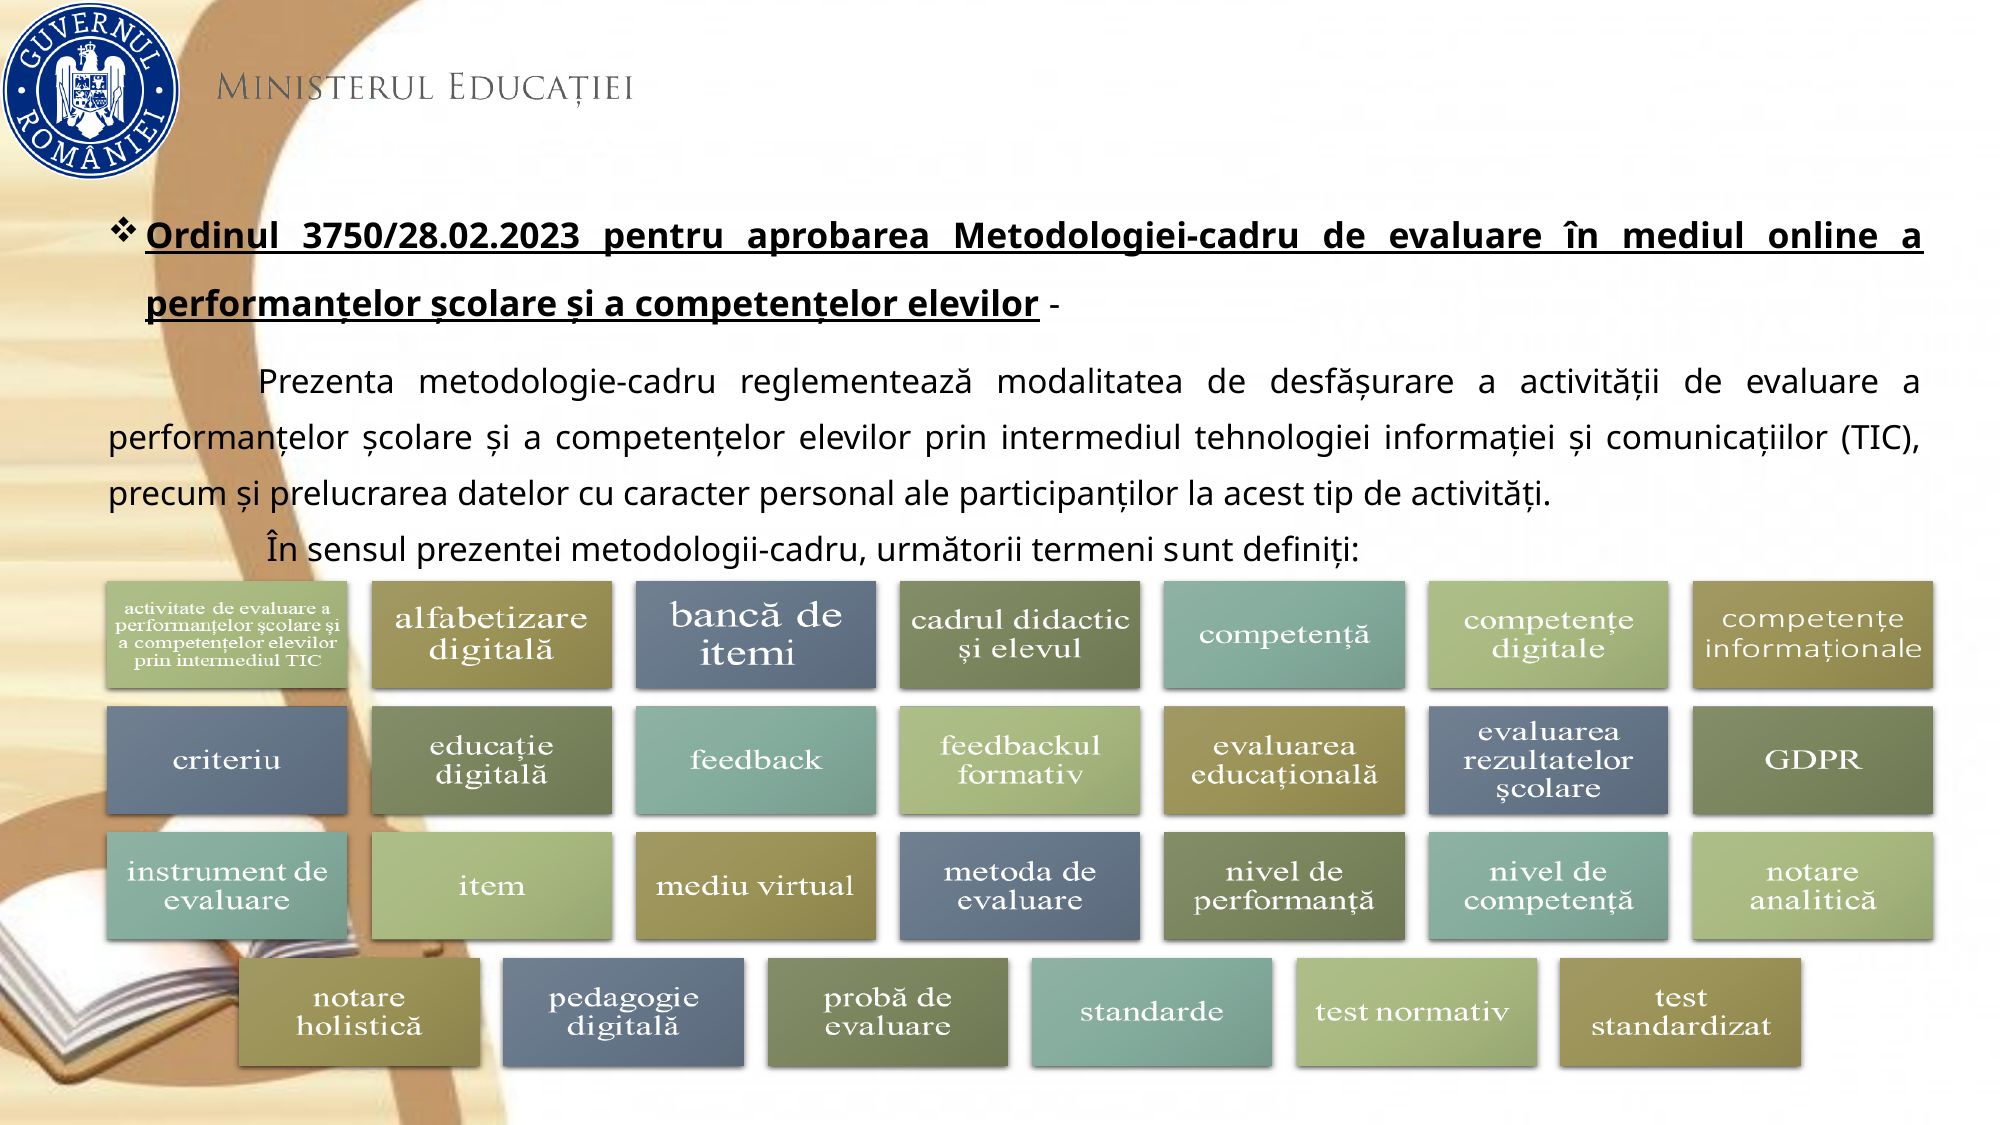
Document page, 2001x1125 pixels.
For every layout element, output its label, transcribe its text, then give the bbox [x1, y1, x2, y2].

list Ordinul 3750/28.02.2023 pentru aprobarea Metodologiei-cadru de evaluare în mediul online a performanțelor școlare și a competențelor elevilor - Prezenta metodologie-cadru reglementează modalitatea de desfășurare a activității de evaluare a performanțelor școlare și a competențelor elevilor prin intermediul tehnologiei informației și comunicațiilor (TIC), precum și prelucrarea datelor cu caracter personal ale participanților la acest tip de activități. În sensul prezentei metodologii-cadru, următorii termeni sunt definiți: [92, 179, 1939, 531]
picture [0, 0, 2001, 1125]
